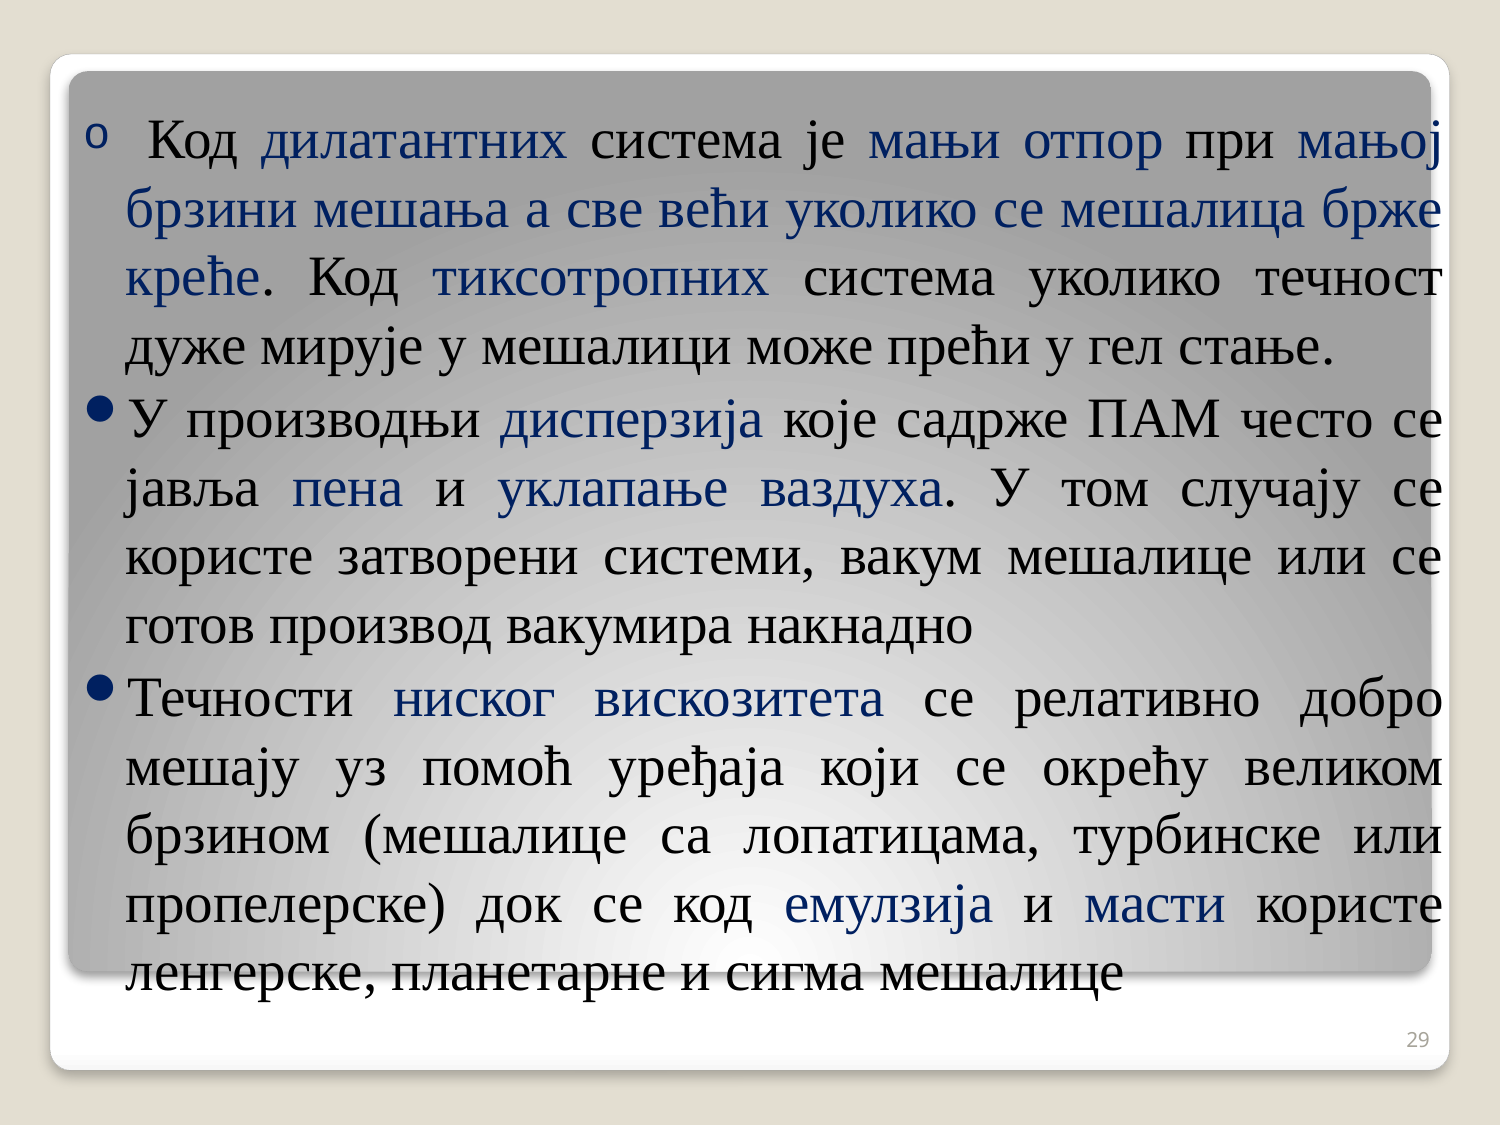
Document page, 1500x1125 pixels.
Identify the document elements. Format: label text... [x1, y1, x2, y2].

slide_number 29 [1369, 1002, 1445, 1063]
list Код дилатантних система је мањи отпор при мањој брзини мешања а све већи уколико се мешалица брже креће. Код тиксотропних система уколико течност дуже мирује у мешалици може прећи у гел стање. У производњи дисперзија које садрже ПАМ често се јавља пена и уклапање ваздуха. У том случају се користе затворени системи, вакум мешалице или се готов производ вакумира накнадно Течности ниског вискозитета се релативно добро мешају уз помоћ уређаја који се окрећу великом брзином (мешалице са лопатицама, турбинске или пропелерске) док се код емулзија и масти користе ленгерске, планетарне и сигма мешалице [53, 86, 1459, 1071]
